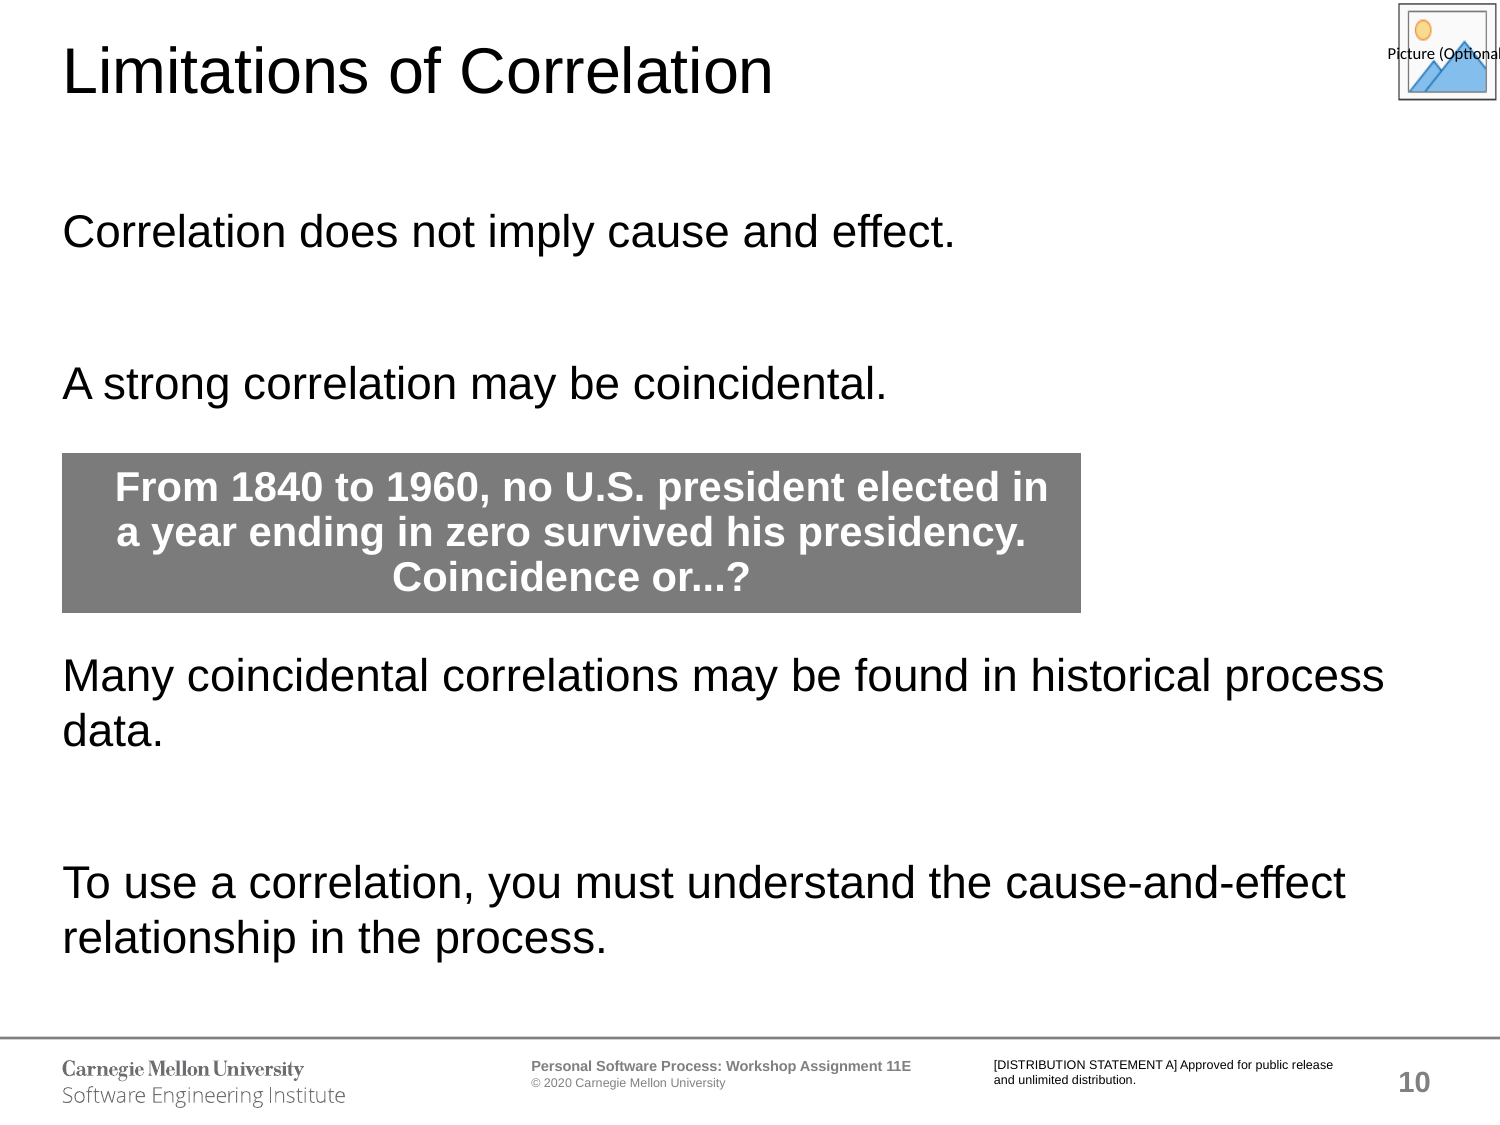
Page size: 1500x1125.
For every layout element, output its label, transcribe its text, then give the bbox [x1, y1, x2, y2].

picture [1394, 0, 1500, 105]
text_box From 1840 to 1960, no U.S. president elected in a year ending in zero survived his presidency. Coincidence or...? [61, 451, 1083, 615]
title Limitations of Correlation [62, 37, 1338, 182]
list Correlation does not imply cause and effect. A strong correlation may be coincidental. Many coincidental correlations may be found in historical process data. To use a correlation, you must understand the cause-and-effect relationship in the process. [62, 201, 1431, 1000]
